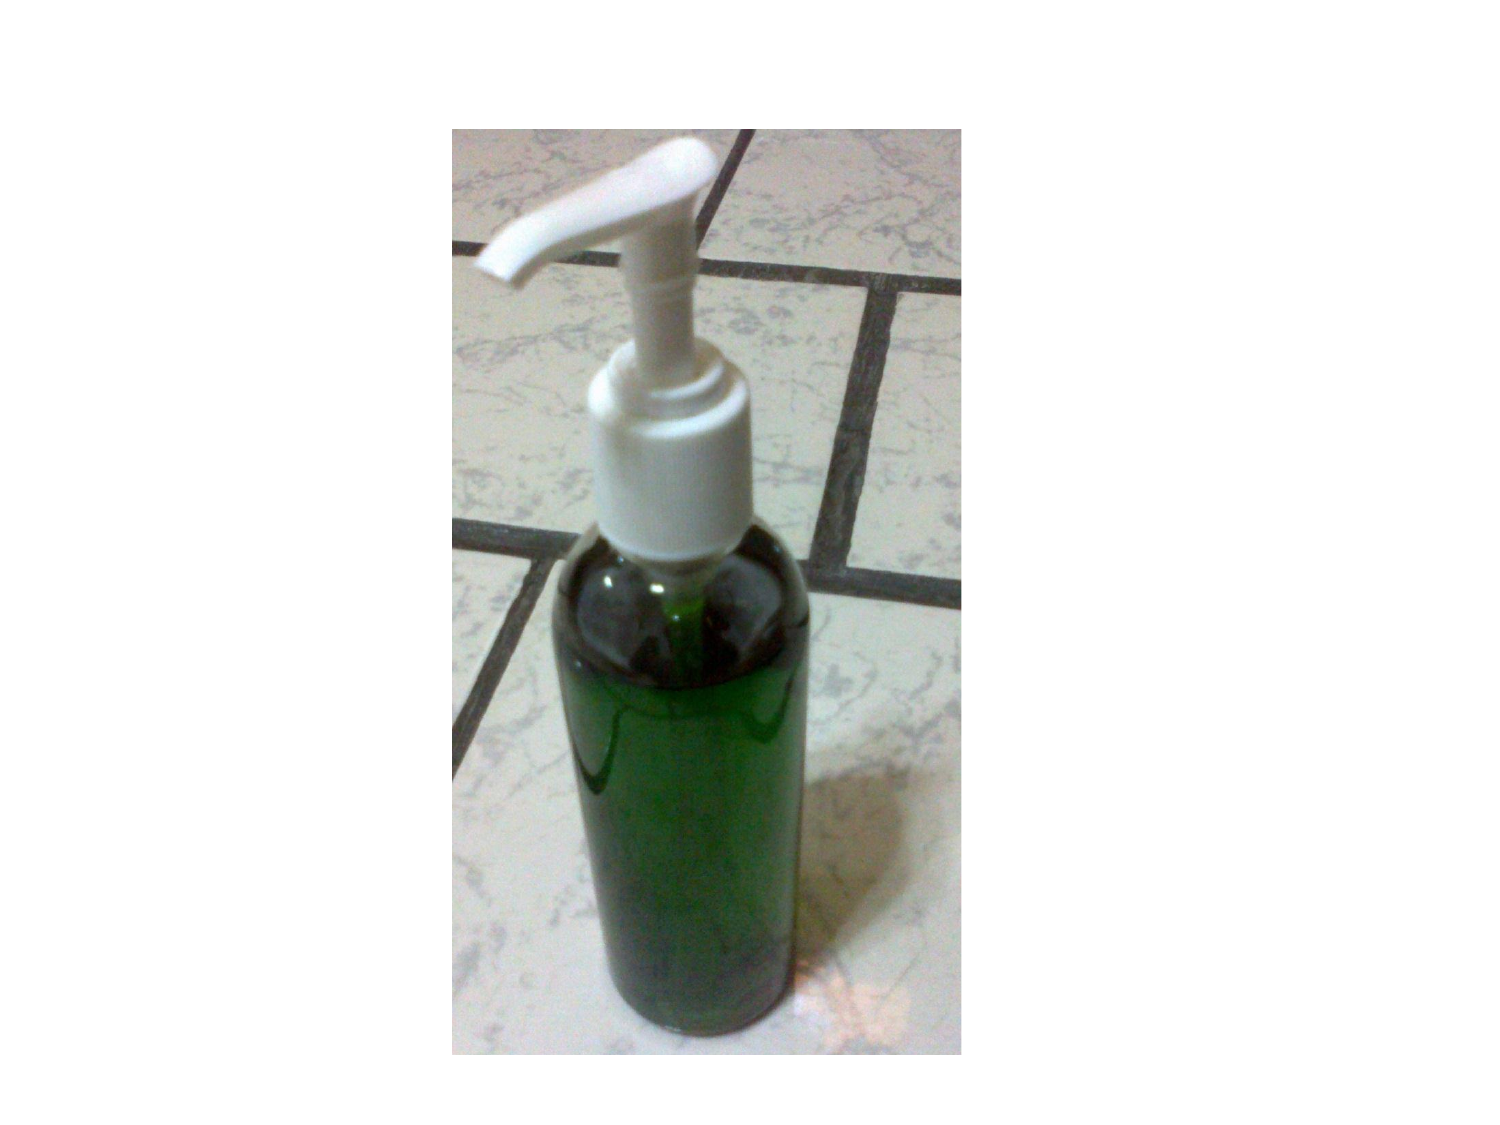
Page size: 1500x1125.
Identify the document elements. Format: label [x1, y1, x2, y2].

picture [451, 129, 962, 1055]
